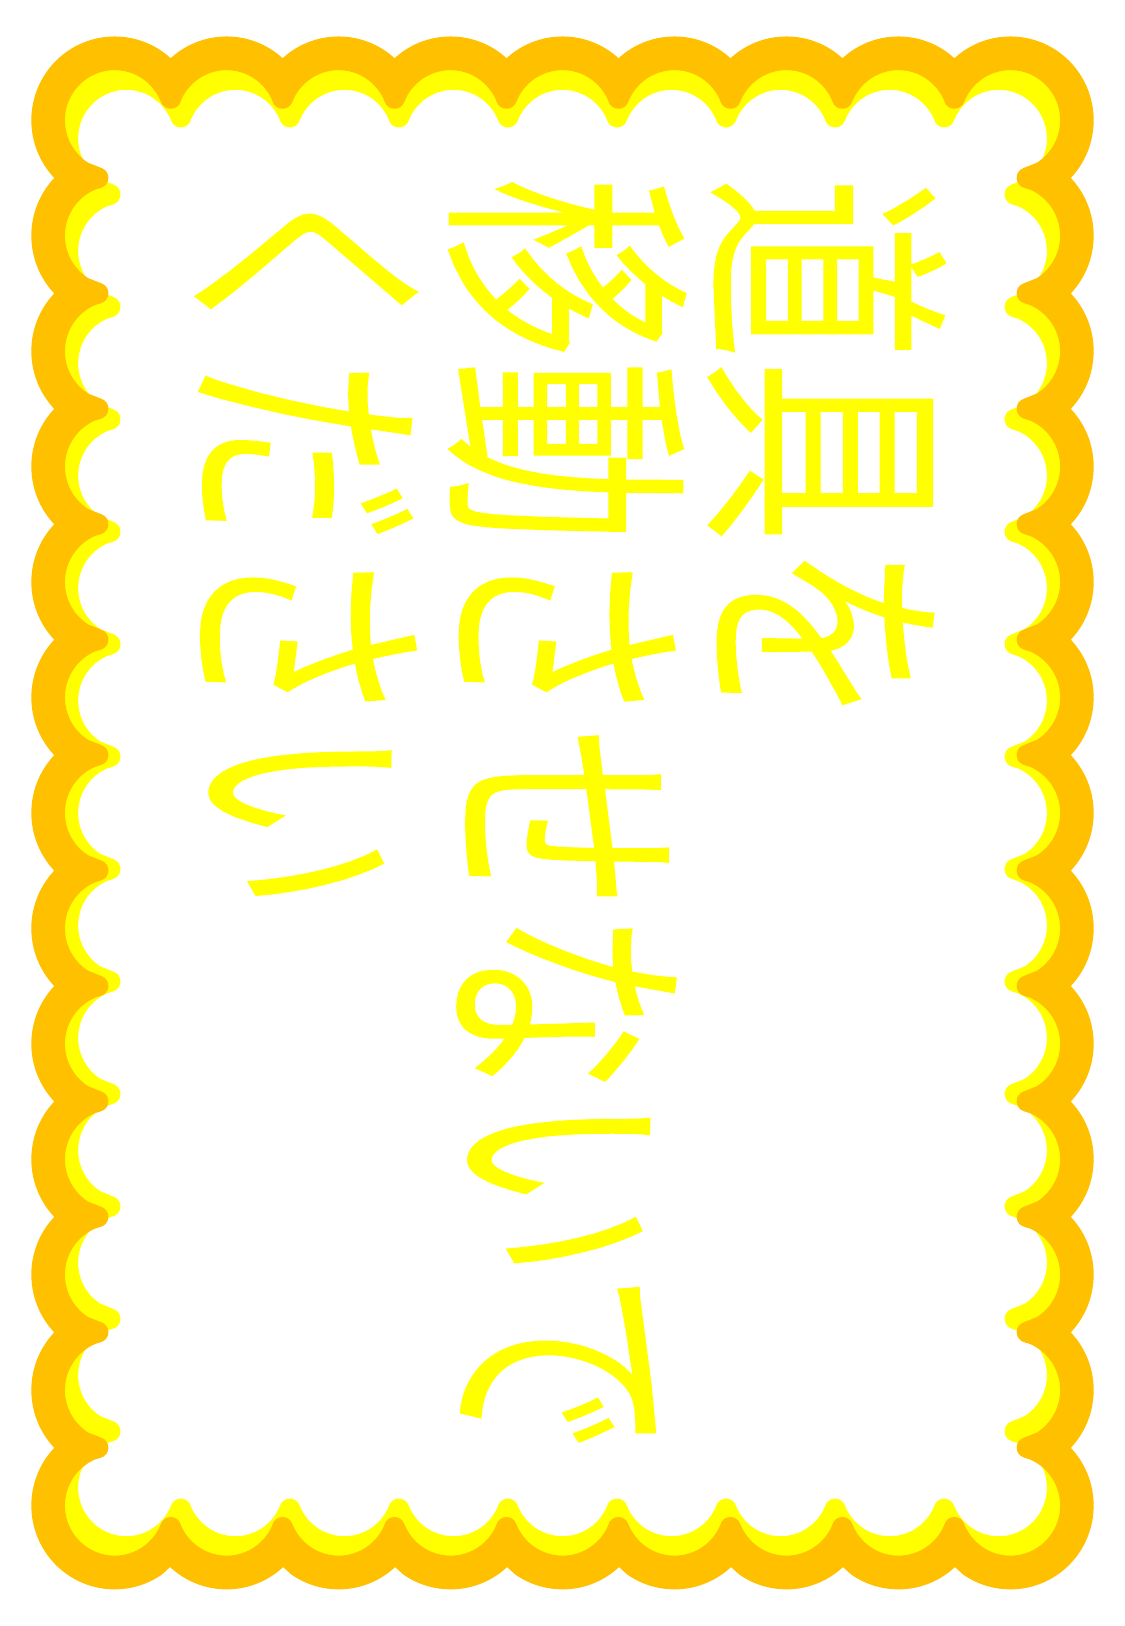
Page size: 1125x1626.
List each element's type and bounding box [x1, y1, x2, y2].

text_box [41, 46, 1084, 1580]
